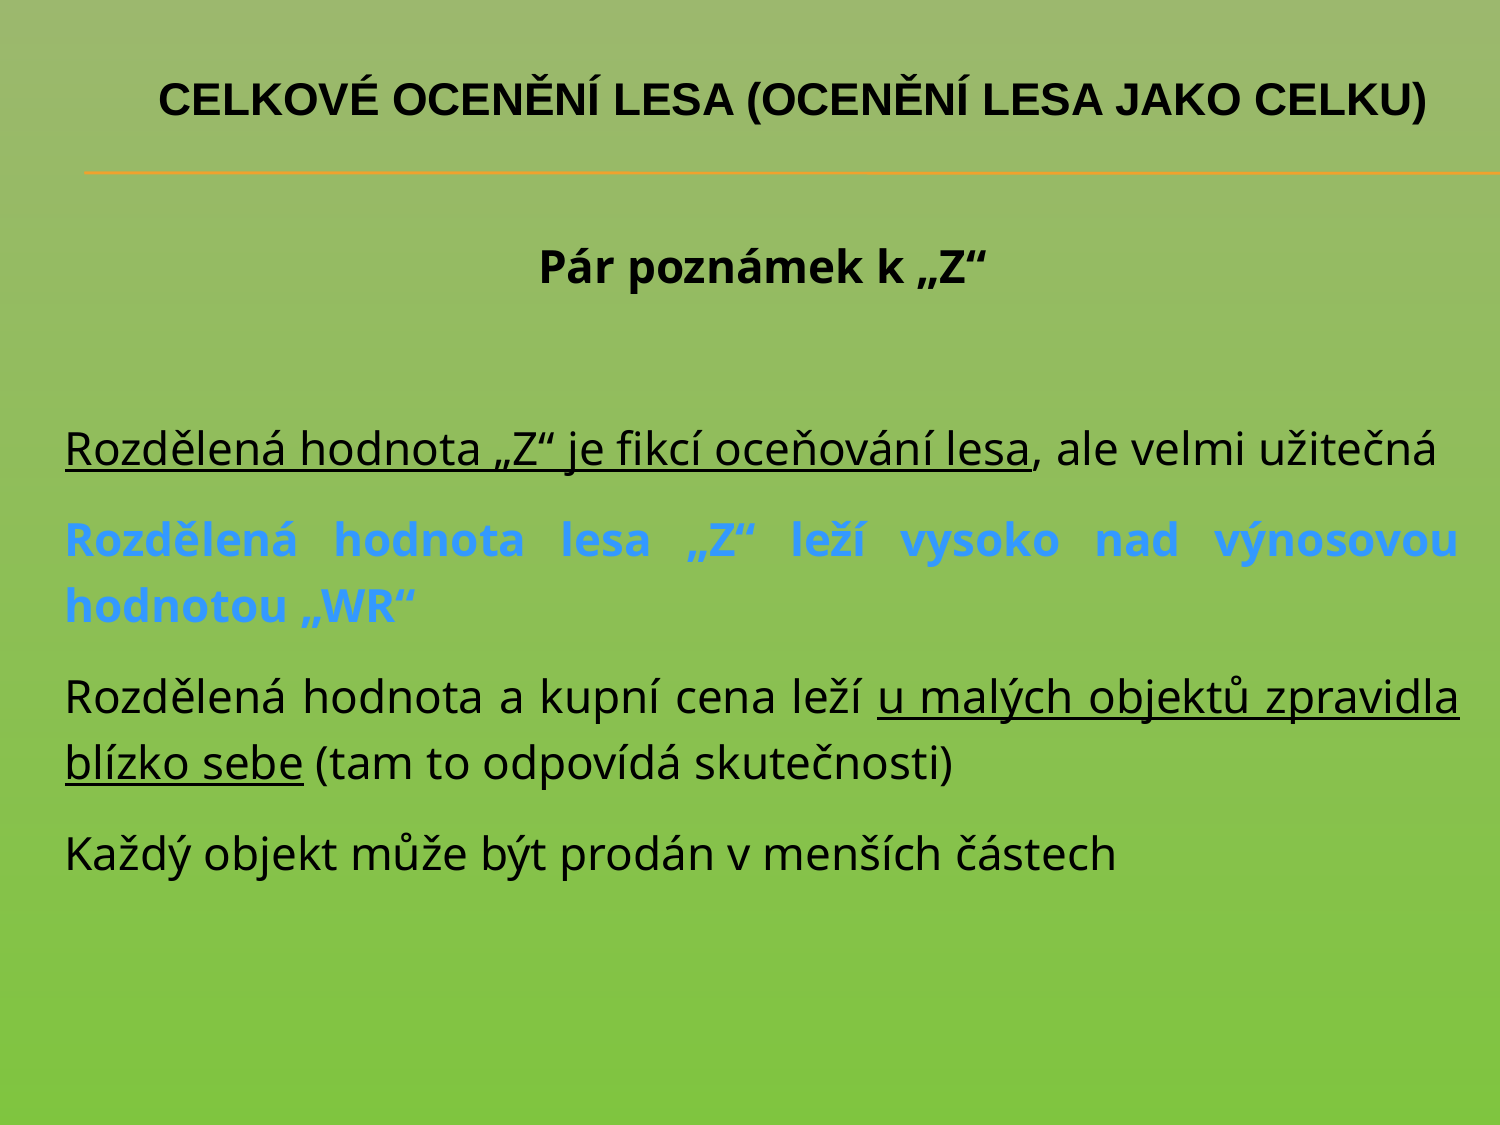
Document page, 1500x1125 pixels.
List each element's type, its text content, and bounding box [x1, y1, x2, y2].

title CELKOVÉ OCENĚNÍ LESA (OCENĚNÍ LESA JAKO CELKU) [50, 19, 1475, 175]
text_box [49, 190, 1475, 279]
list Pár poznámek k „Z“ Rozdělená hodnota „Z“ je fikcí oceňování lesa, ale velmi užitečná Rozdělená hodnota lesa „Z“ leží vysoko nad výnosovou hodnotou „WR“ Rozdělená hodnota a kupní cena leží u malých objektů zpravidla blízko sebe (tam to odpovídá skutečnosti) Každý objekt může být prodán v menších částech [50, 279, 1475, 1062]
